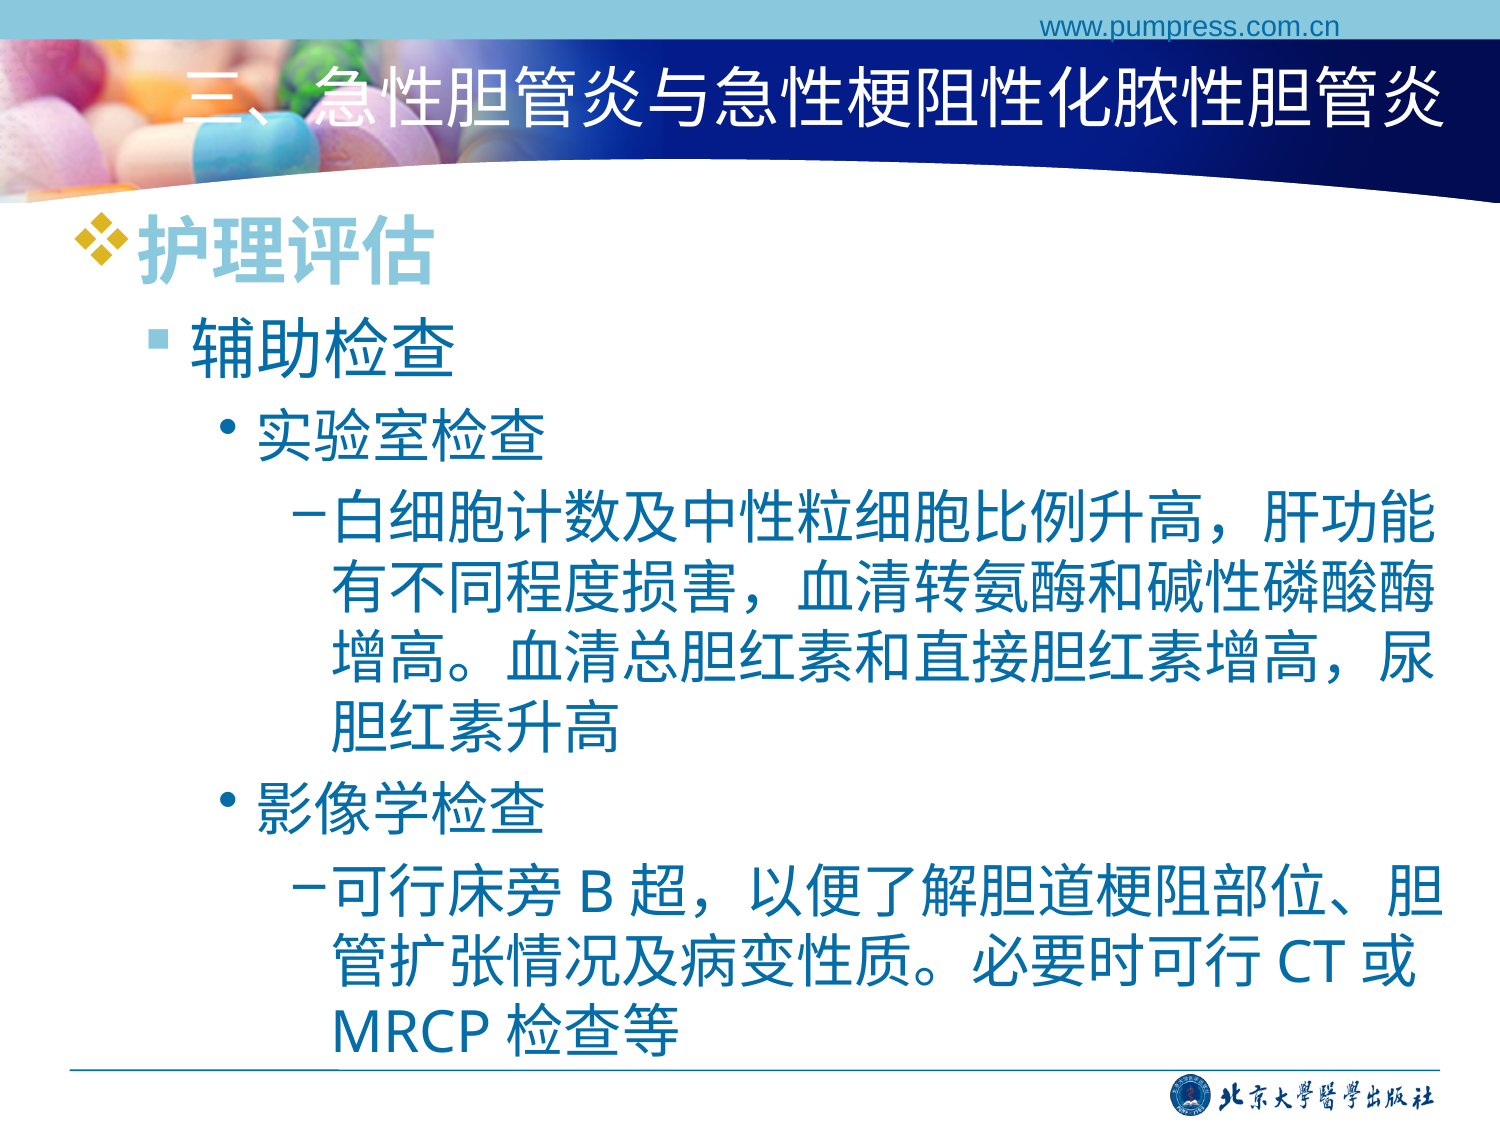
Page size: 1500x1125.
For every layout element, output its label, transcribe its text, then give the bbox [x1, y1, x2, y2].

picture [1170, 1074, 1436, 1118]
list 护理评估 辅助检查 实验室检查 白细胞计数及中性粒细胞比例升高，肝功能有不同程度损害，血清转氨酶和碱性磷酸酶增高。血清总胆红素和直接胆红素增高，尿胆红素升高 影像学检查 可行床旁B超，以便了解胆道梗阻部位、胆管扩张情况及病变性质。必要时可行CT或MRCP检查等 [52, 196, 1466, 997]
slide_number www.pumpress.com.cn [1025, 0, 1463, 38]
picture [0, 40, 1500, 203]
title 三、急性胆管炎与急性梗阻性化脓性胆管炎 [137, 49, 1463, 143]
